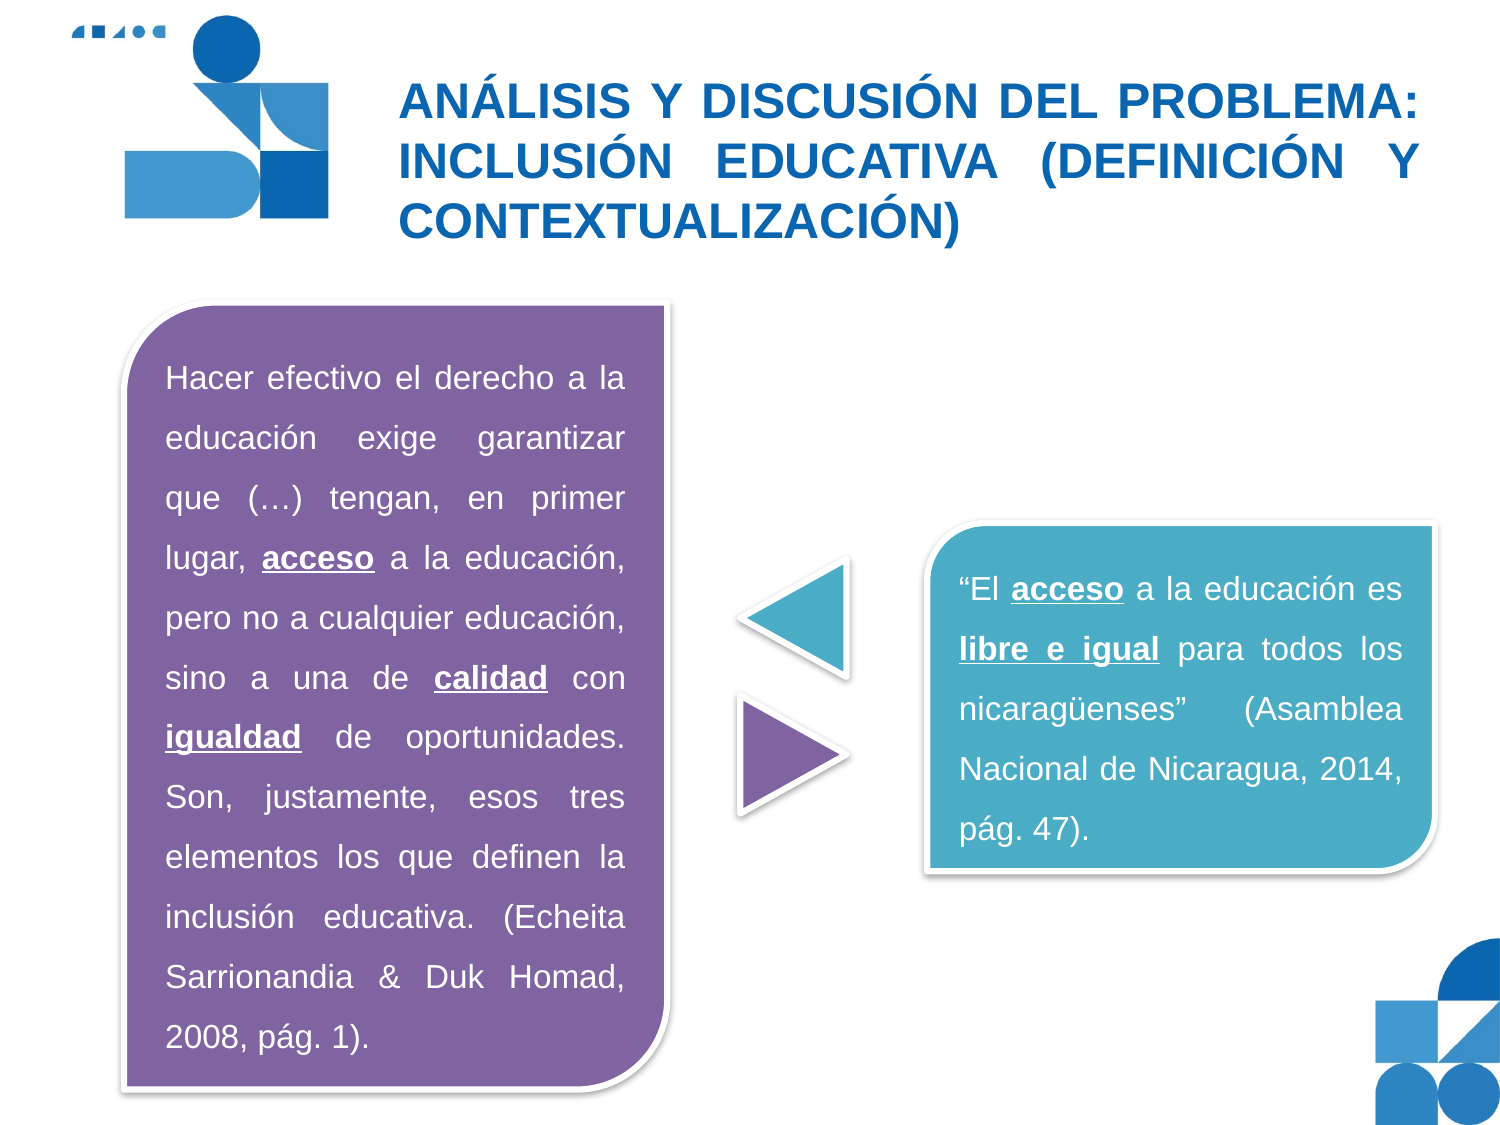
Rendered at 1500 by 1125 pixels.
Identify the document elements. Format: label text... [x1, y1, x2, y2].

text_box [737, 556, 850, 680]
picture [0, 0, 1500, 1125]
text_box [737, 692, 850, 817]
text_box Hacer efectivo el derecho a la educación exige garantizar que (…) tengan, en primer lugar, acceso a la educación, pero no a cualquier educación, sino a una de calidad con igualdad de oportunidades. Son, justamente, esos tres elementos los que definen la inclusión educativa. (Echeita Sarrionandia & Duk Homad, 2008, pág. 1). [120, 299, 671, 1093]
text_box “El acceso a la educación es libre e igual para todos los nicaragüenses” (Asamblea Nacional de Nicaragua, 2014, pág. 47). [924, 519, 1439, 875]
title ANÁLISIS Y DISCUSIÓN DEL PROBLEMA: INCLUSIÓN EDUCATIVA (DEFINICIÓN Y CONTEXTUALIZACIÓN) [383, 61, 1436, 232]
